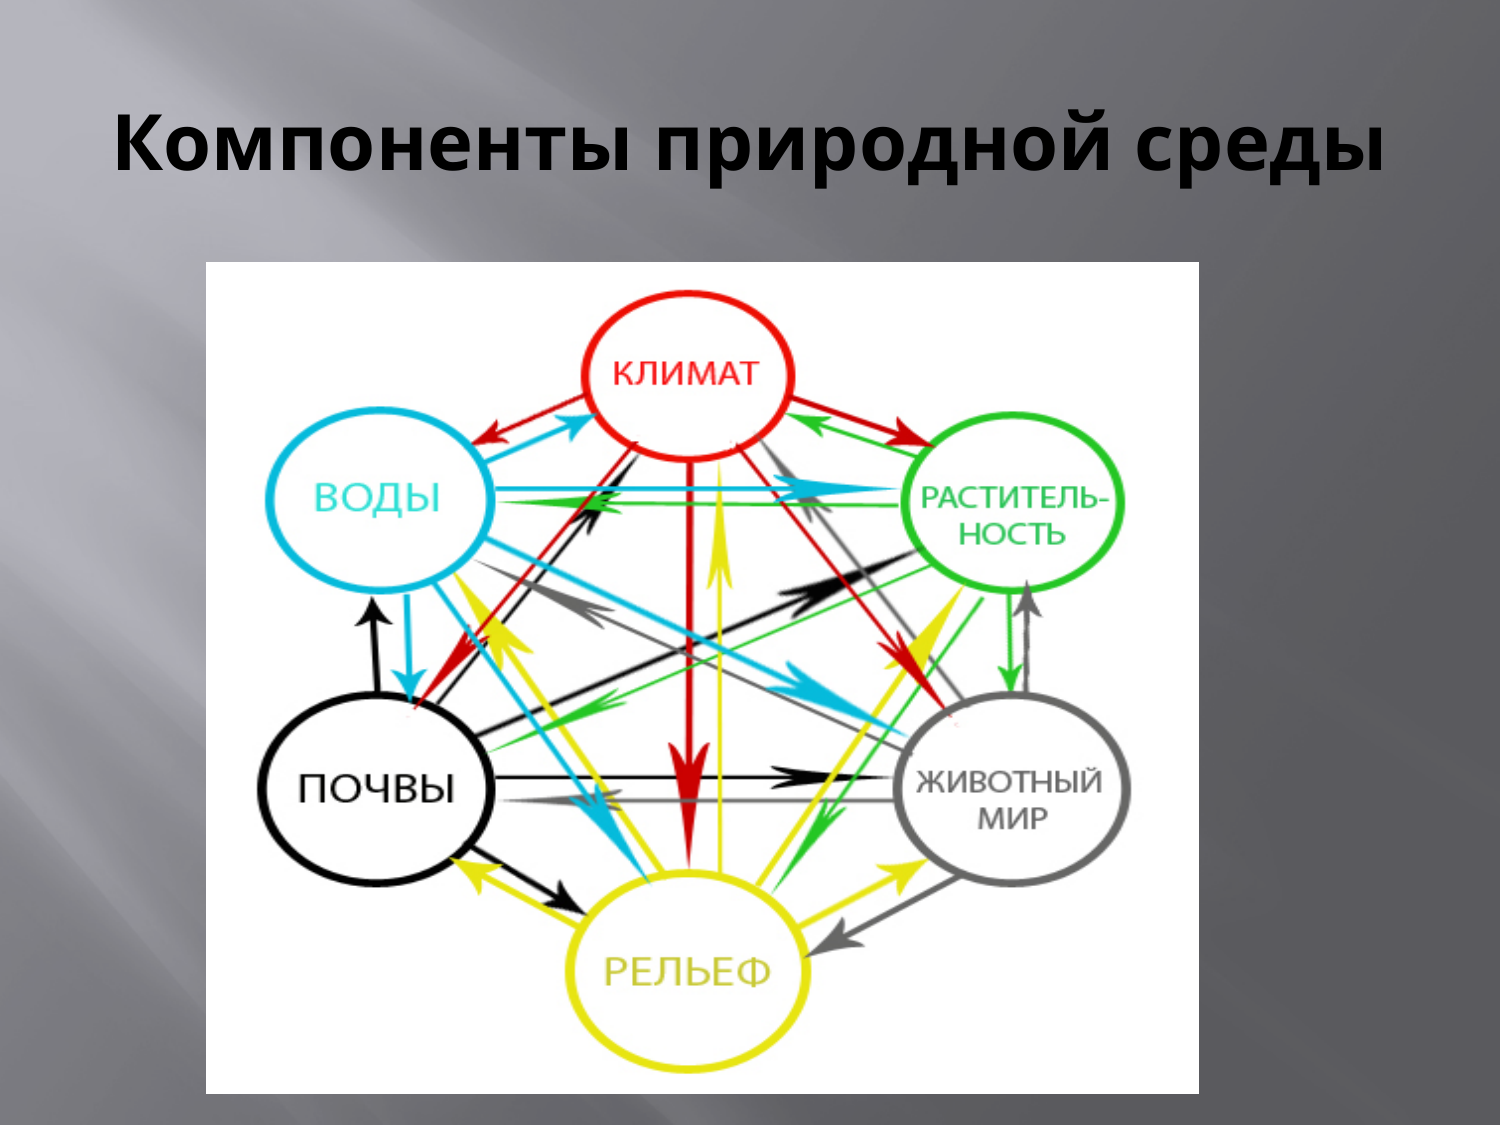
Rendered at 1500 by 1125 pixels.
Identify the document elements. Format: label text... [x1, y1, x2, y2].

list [206, 262, 1200, 1095]
title Компоненты природной среды [75, 45, 1425, 233]
